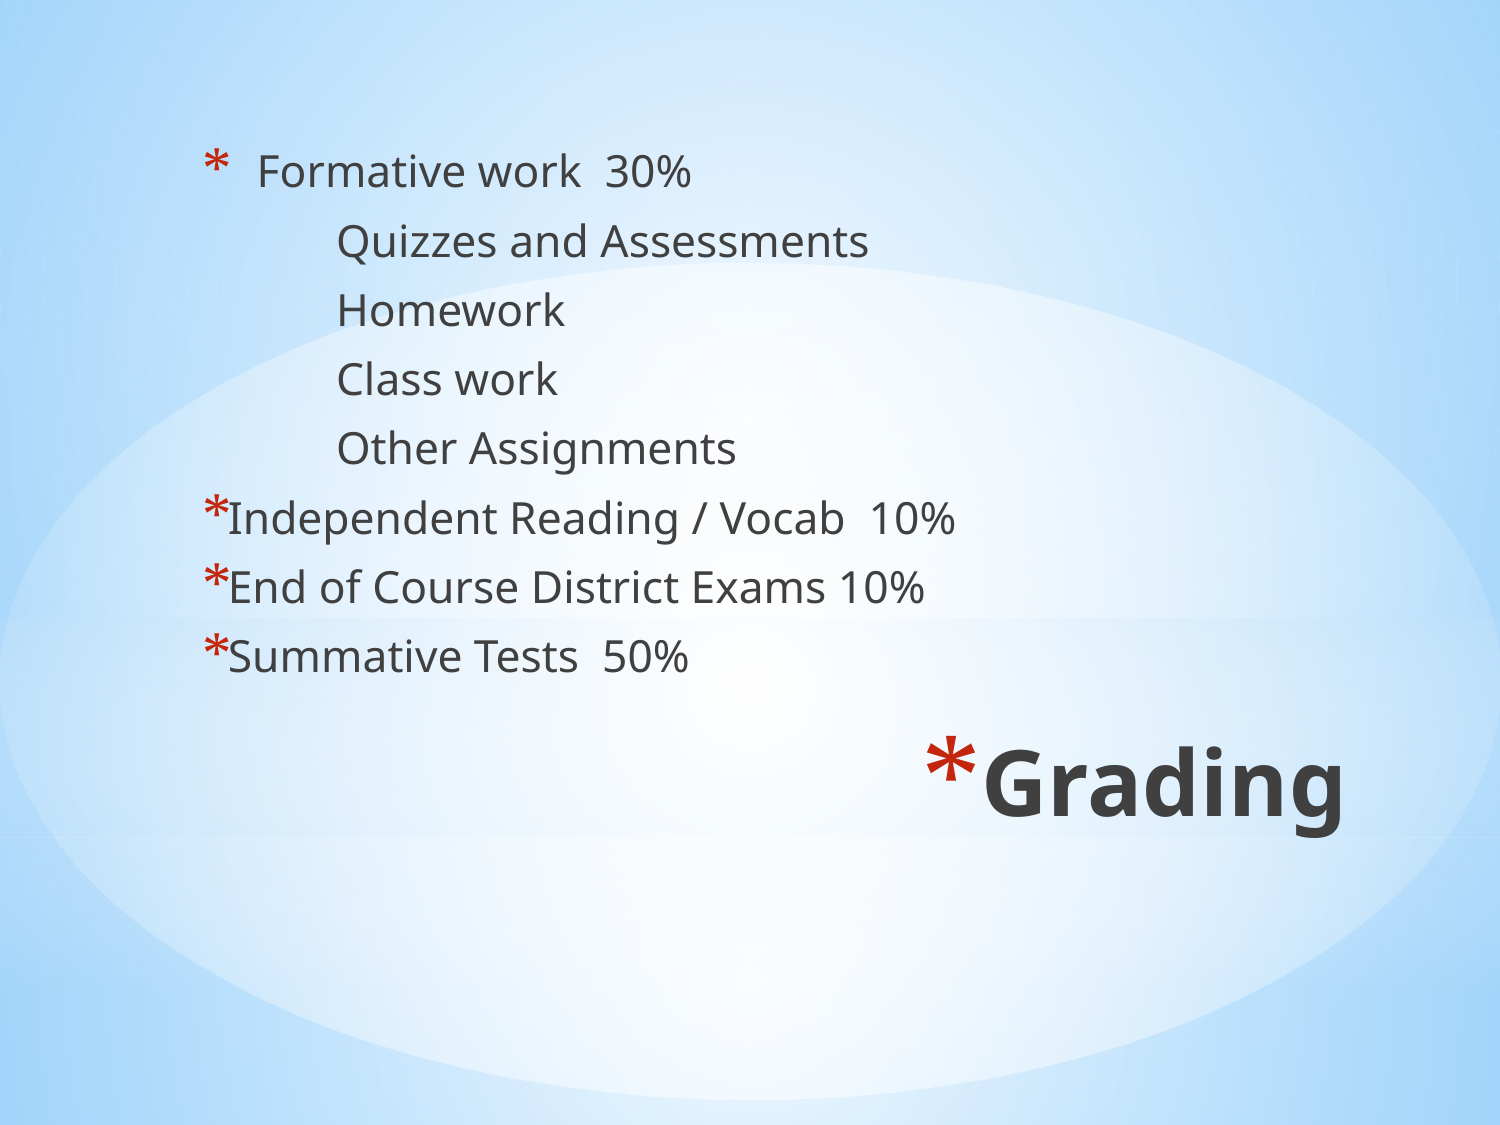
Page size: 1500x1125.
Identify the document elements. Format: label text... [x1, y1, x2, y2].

title Grading [294, 717, 1363, 905]
list Formative work 30% Quizzes and Assessments Homework Class work Other Assignments Independent Reading / Vocab 10% End of Course District Exams 10% Summative Tests 50% [187, 120, 1238, 690]
